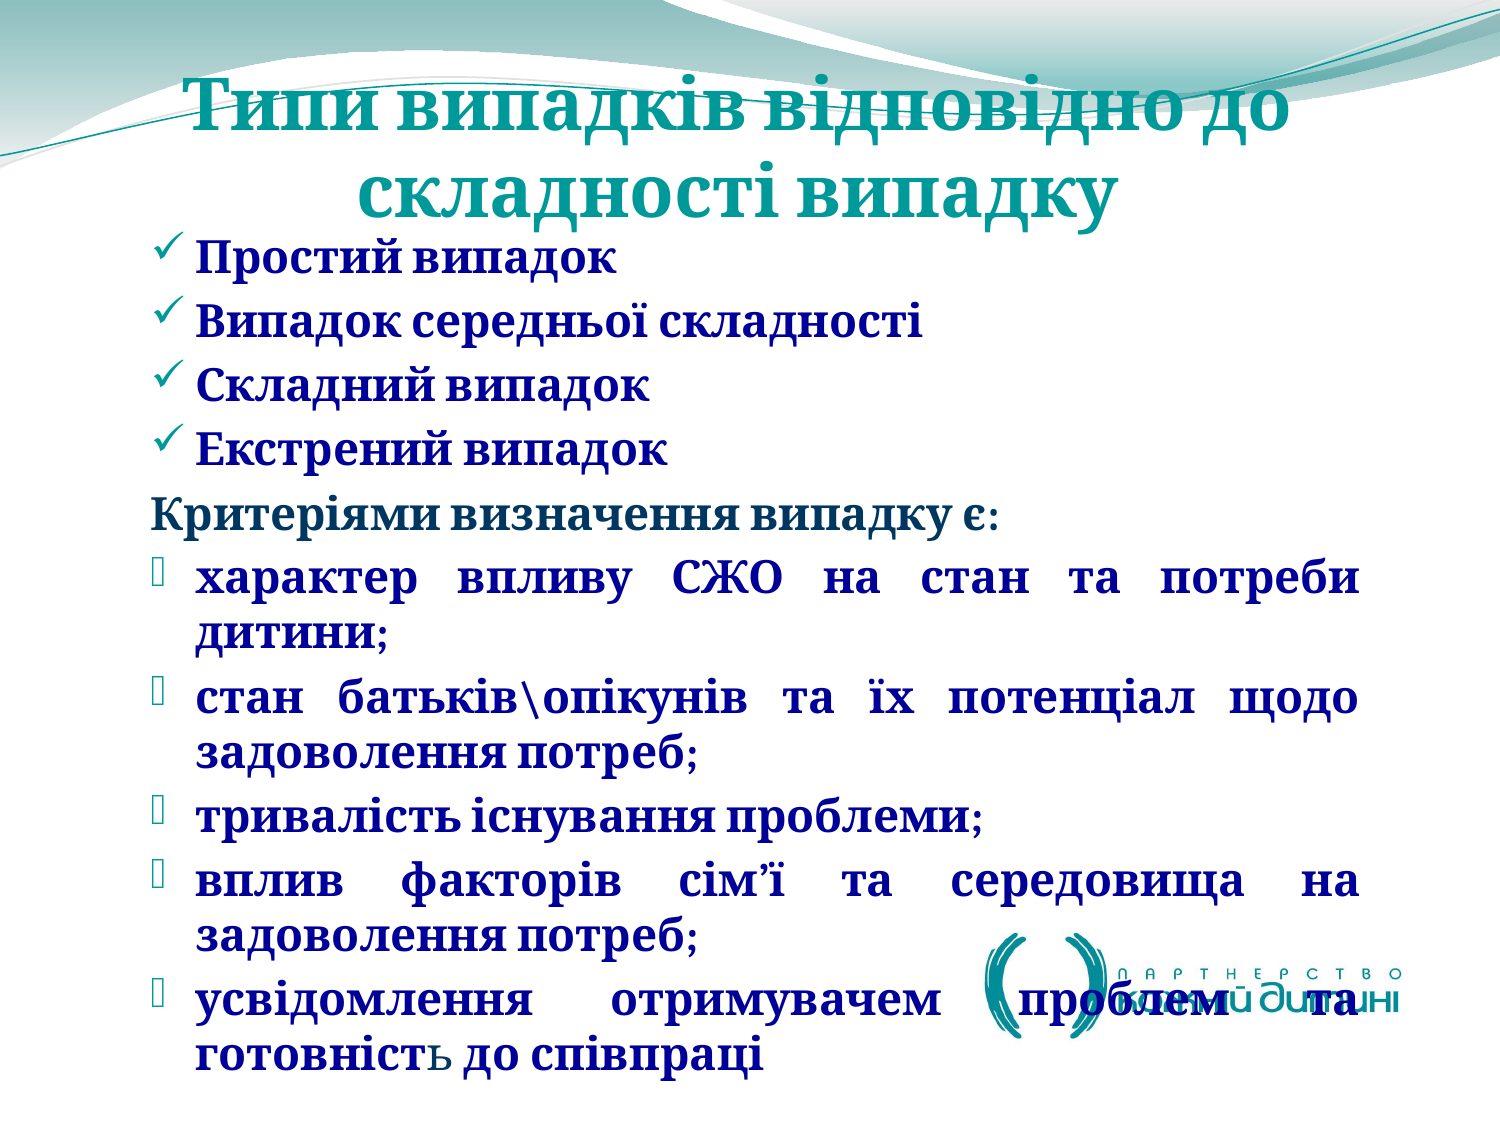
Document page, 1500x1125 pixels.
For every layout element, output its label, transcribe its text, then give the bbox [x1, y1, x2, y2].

picture [939, 893, 1441, 1083]
title Типи випадків відповідно до складності випадку [159, 44, 1318, 219]
list Простий випадок Випадок середньої складності Складний випадок Екстрений випадок Критеріями визначення випадку є: характер впливу СЖО на стан та потреби дитини; стан батьків\опікунів та їх потенціал щодо задоволення потреб; тривалість існування проблеми; вплив факторів сім’ї та середовища на задоволення потреб; усвідомлення отримувачем проблем та готовність до співпраці [135, 219, 1377, 1024]
